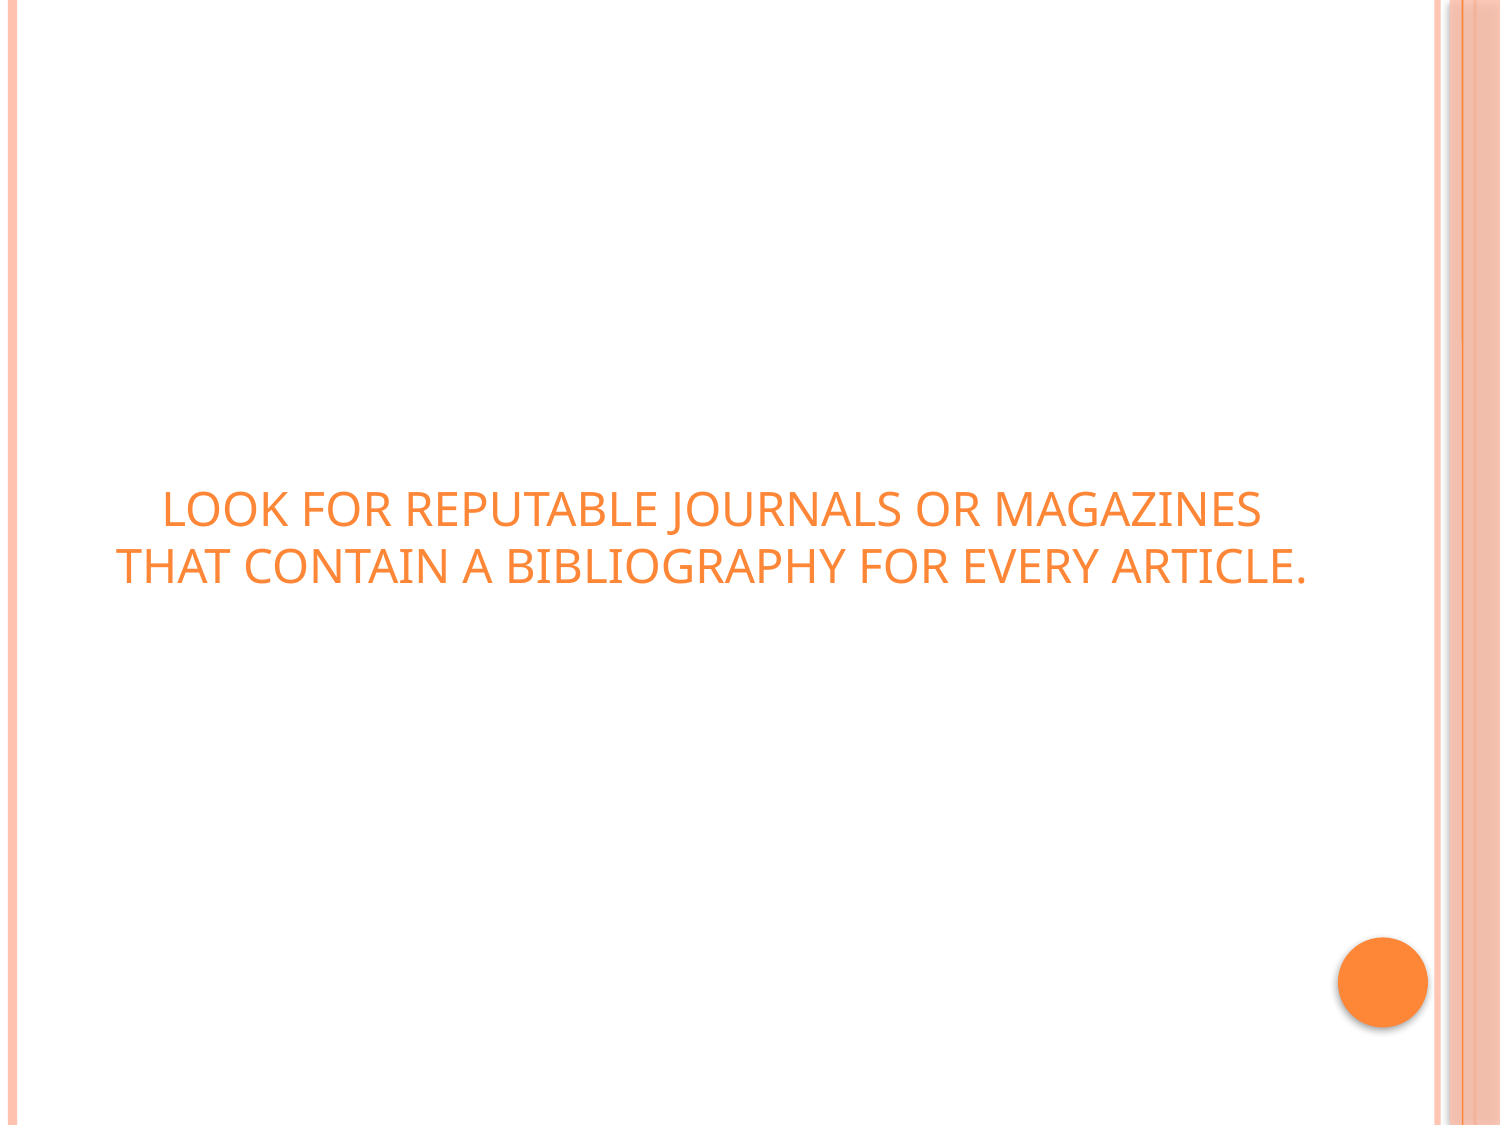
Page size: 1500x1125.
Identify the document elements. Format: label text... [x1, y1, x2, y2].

title Look for reputable journals or magazines that contain a bibliography for every article. [99, 412, 1325, 600]
